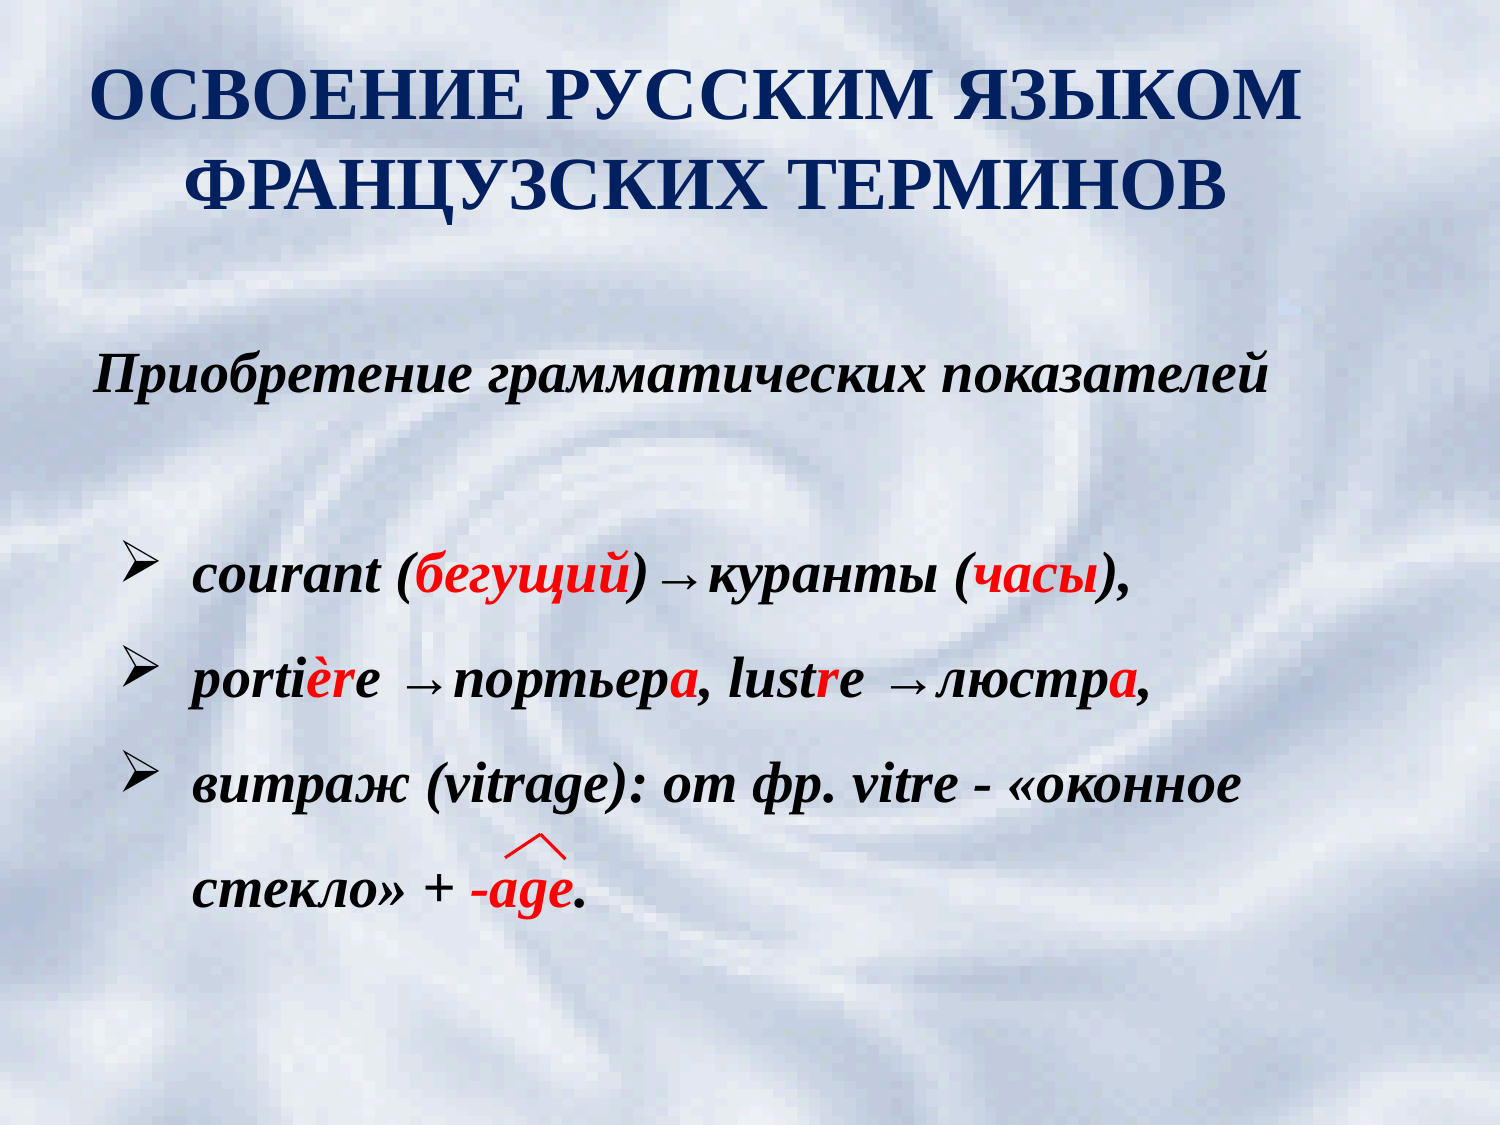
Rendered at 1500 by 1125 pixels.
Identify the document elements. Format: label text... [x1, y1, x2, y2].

text_box ОСВОЕНИЕ РУССКИМ ЯЗЫКОМ французских ТЕРМИНов [75, 37, 1336, 231]
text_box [504, 833, 539, 858]
text_box Приобретение грамматических показателей [78, 326, 1485, 490]
text_box courant (бегущий)→куранты (часы), portière →портьера, lustre →люстра, витраж (vitrage): от фр. vitre - «оконное стекло» + -age. [103, 491, 1308, 927]
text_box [540, 833, 566, 860]
